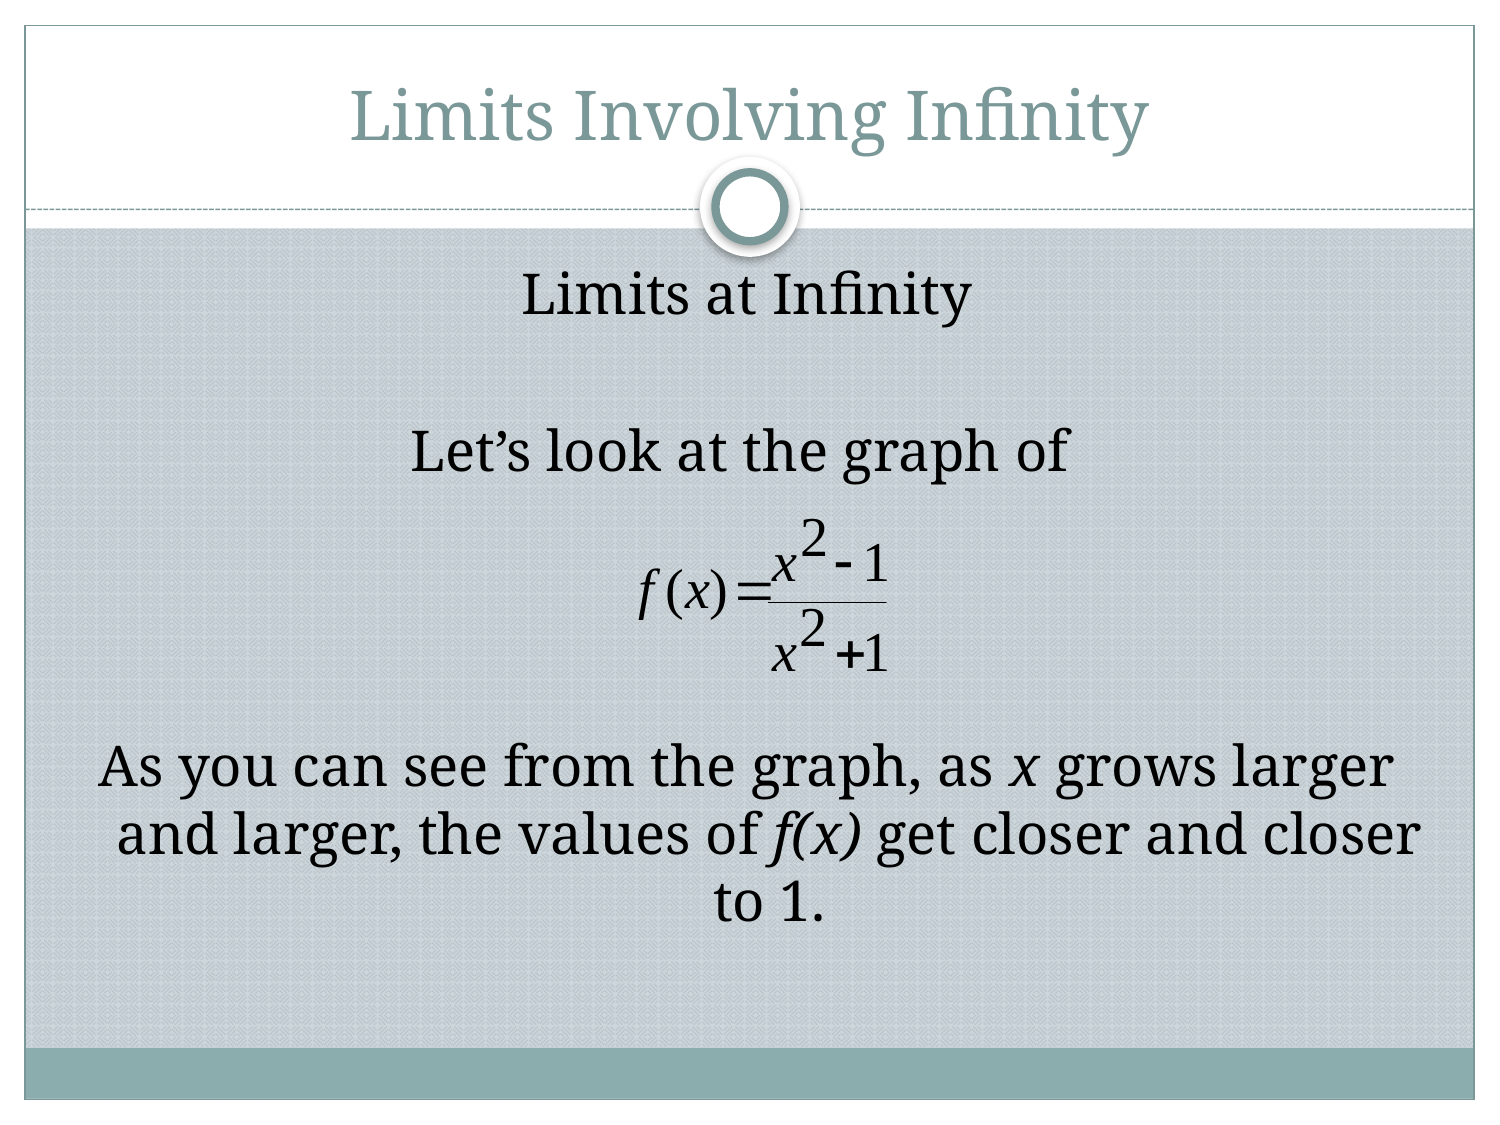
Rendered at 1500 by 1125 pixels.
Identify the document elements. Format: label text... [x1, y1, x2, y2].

title Limits Involving Infinity [49, 37, 1450, 162]
list Limits at Infinity Let’s look at the graph of As you can see from the graph, as x grows larger and larger, the values of f(x) get closer and closer to 1. [49, 250, 1445, 1001]
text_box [624, 512, 892, 678]
